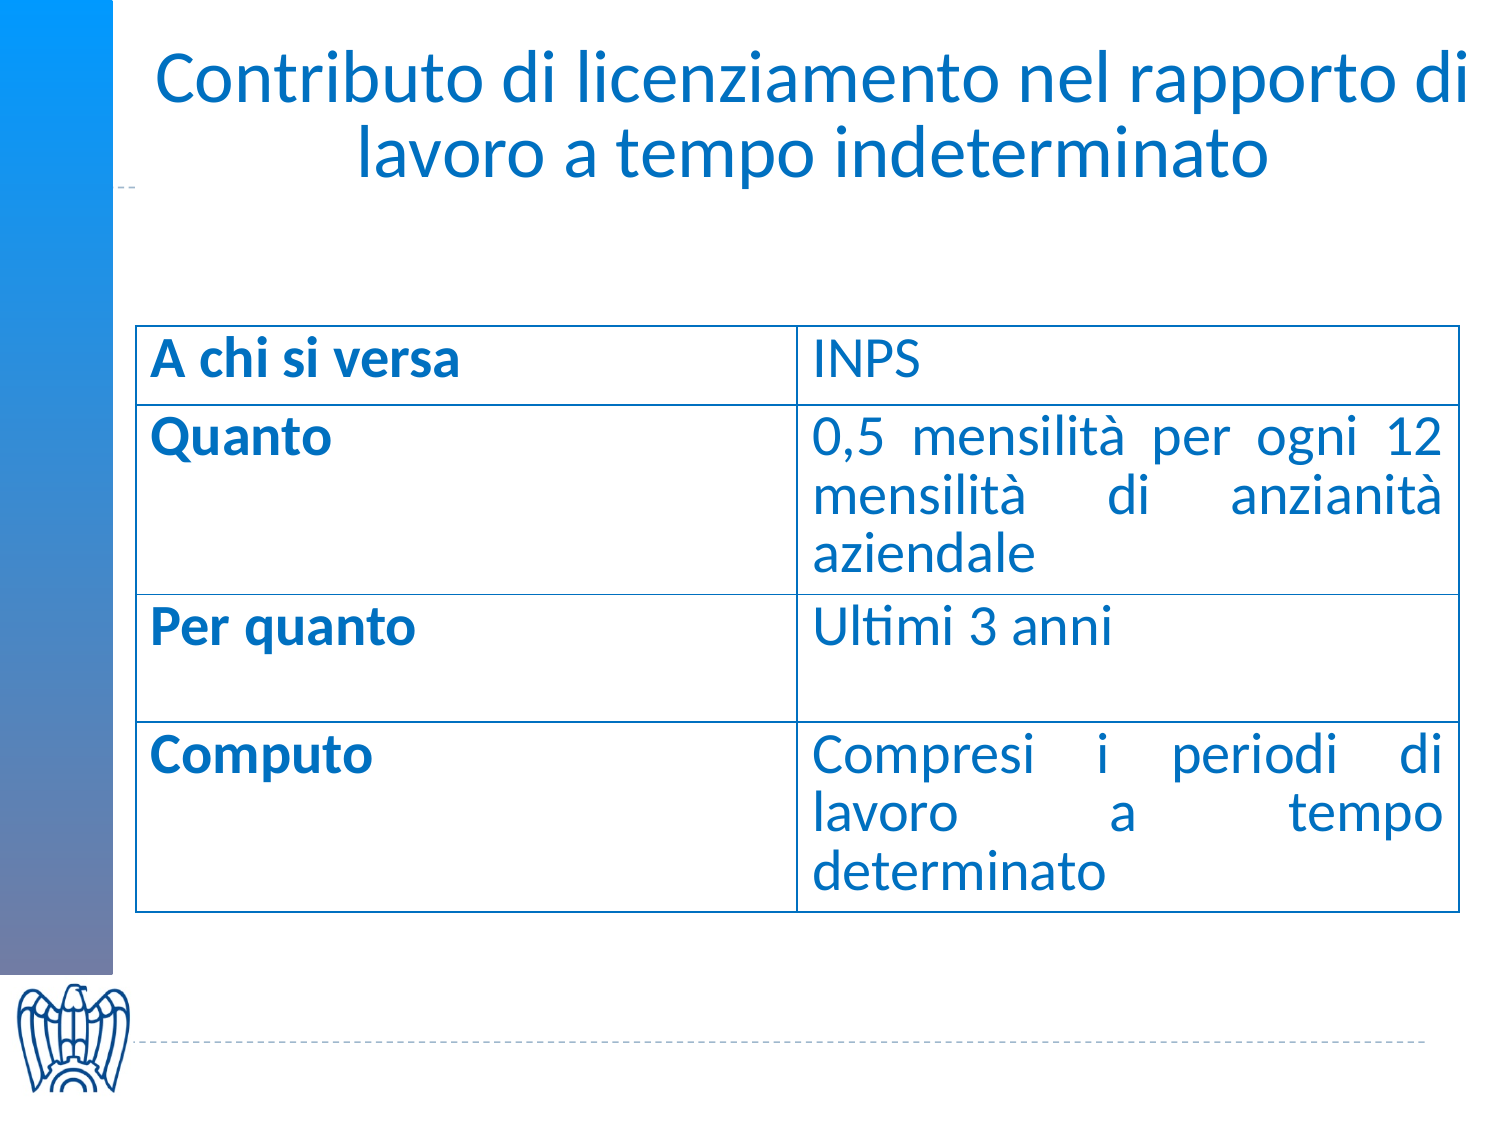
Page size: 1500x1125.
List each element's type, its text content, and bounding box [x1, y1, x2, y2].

table_cell Per quanto [137, 595, 796, 721]
table_cell 0,5 mensilità per ogni 12 mensilità di anzianità aziendale [798, 406, 1458, 594]
table_cell Quanto [137, 406, 796, 594]
title Contributo di licenziamento nel rapporto di lavoro a tempo indeterminato [138, 15, 1489, 204]
table_cell Ultimi 3 anni [798, 595, 1458, 721]
table_header A chi si versa [137, 327, 796, 404]
table_cell Computo [137, 723, 796, 911]
text_box [0, 0, 113, 974]
table_cell Compresi i periodi di lavoro a tempo determinato [798, 723, 1458, 911]
table_header INPS [798, 327, 1458, 404]
picture [0, 974, 134, 1113]
